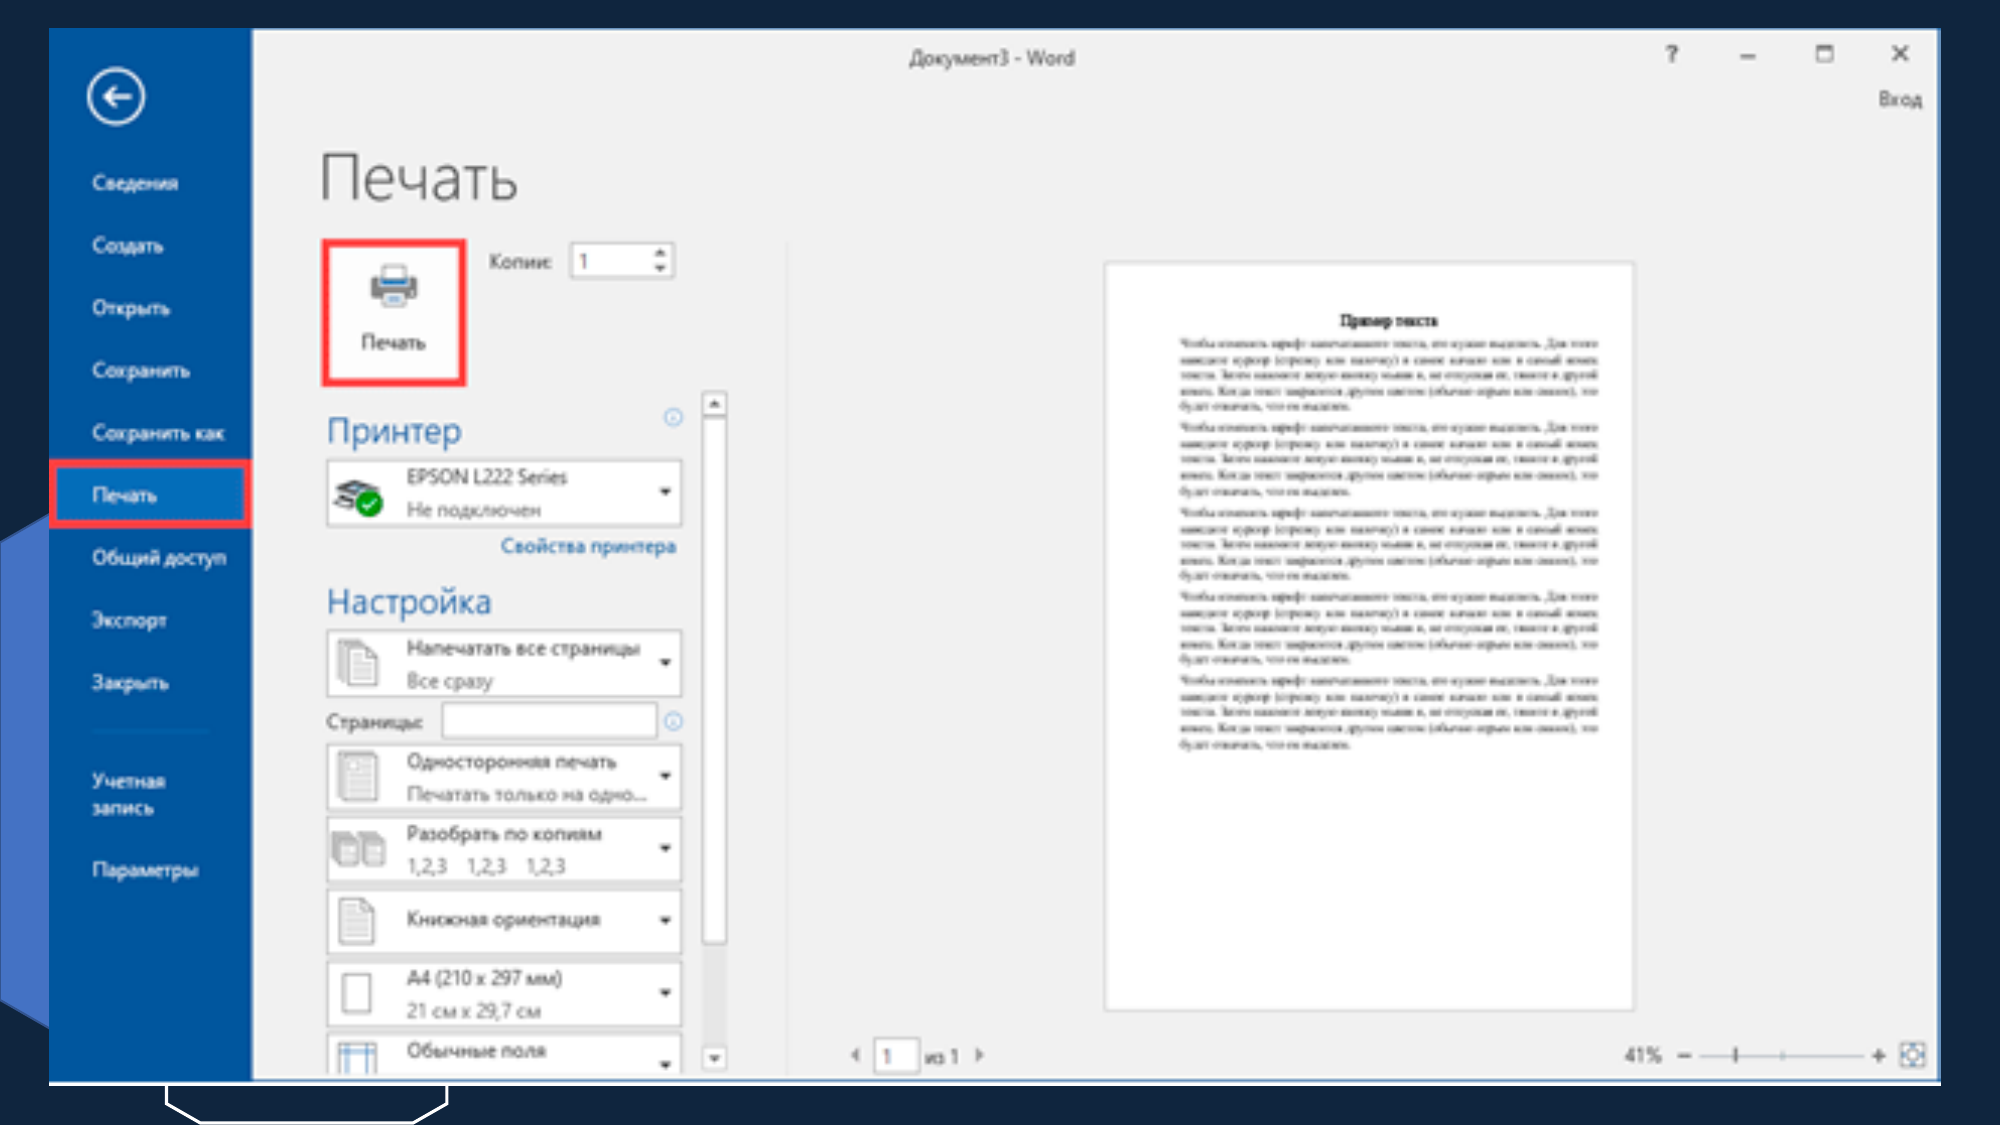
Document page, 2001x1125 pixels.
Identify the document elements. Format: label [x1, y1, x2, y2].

picture [49, 28, 1941, 1086]
